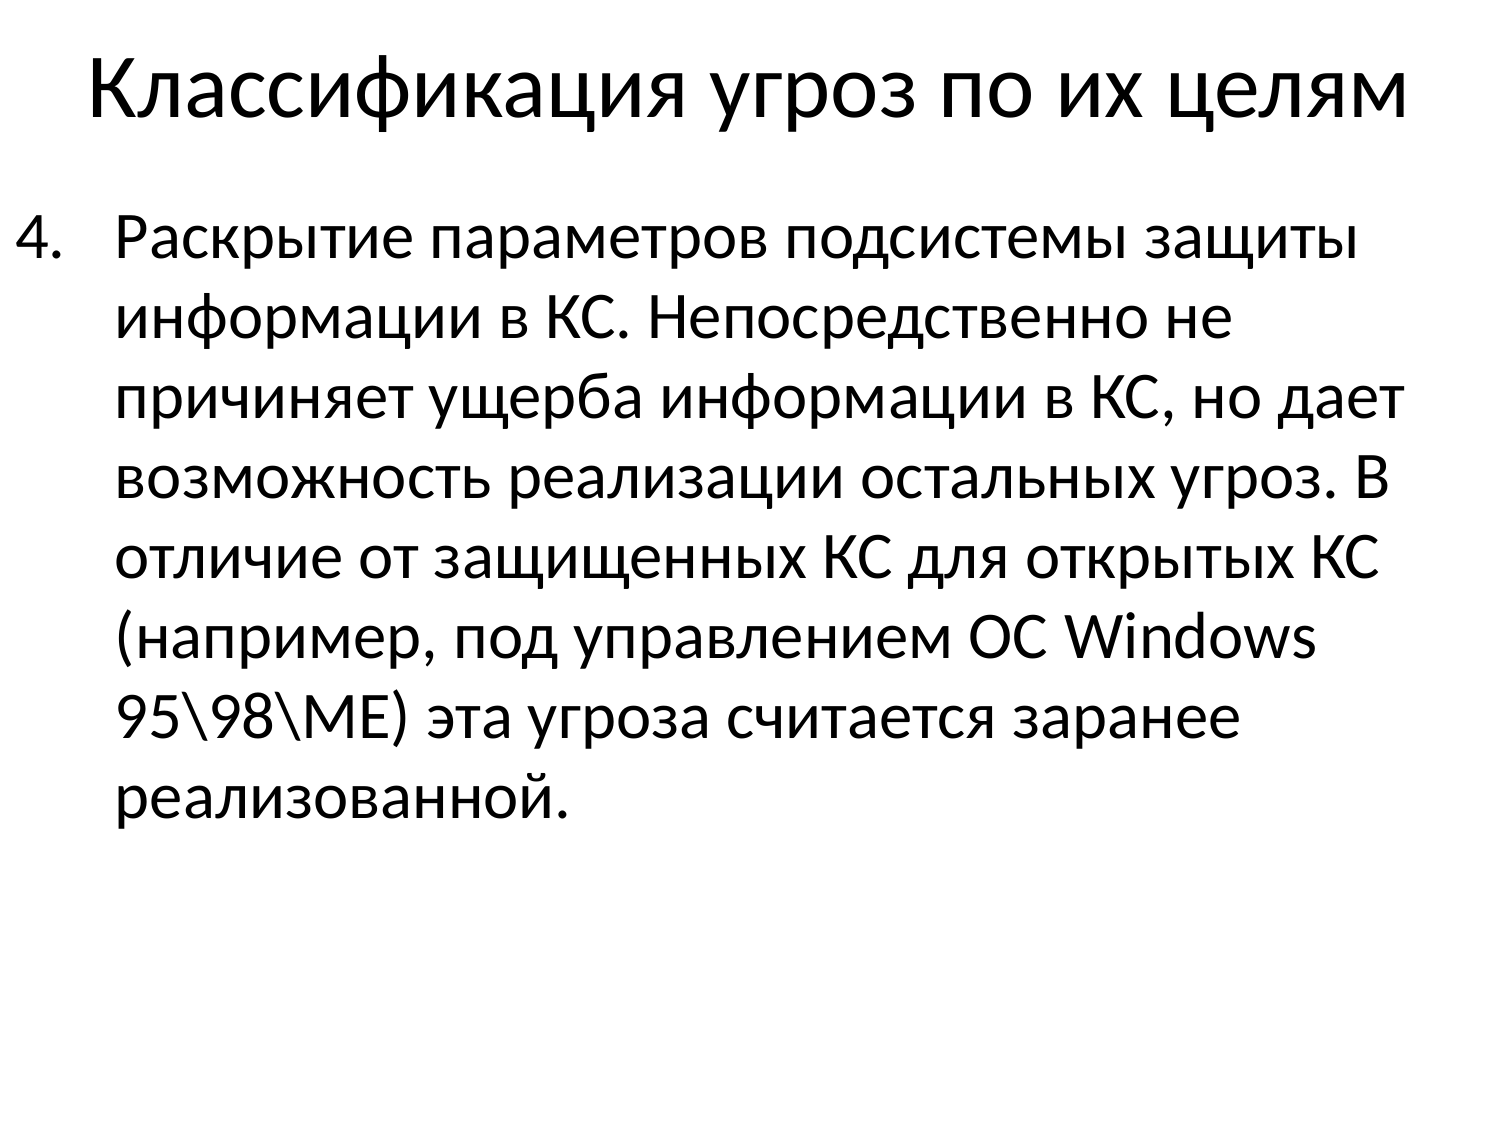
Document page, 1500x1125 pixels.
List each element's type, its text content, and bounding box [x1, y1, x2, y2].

title Классификация угроз по их целям [0, 0, 1500, 161]
list Раскрытие параметров подсистемы защиты информации в КС. Непосредственно не причиняет ущерба информации в КС, но дает возможность реализации остальных угроз. В отличие от защищенных КС для открытых КС (например, под управлением ОС Windows 95\98\ME) эта угроза считается заранее реализованной. [0, 184, 1500, 1125]
